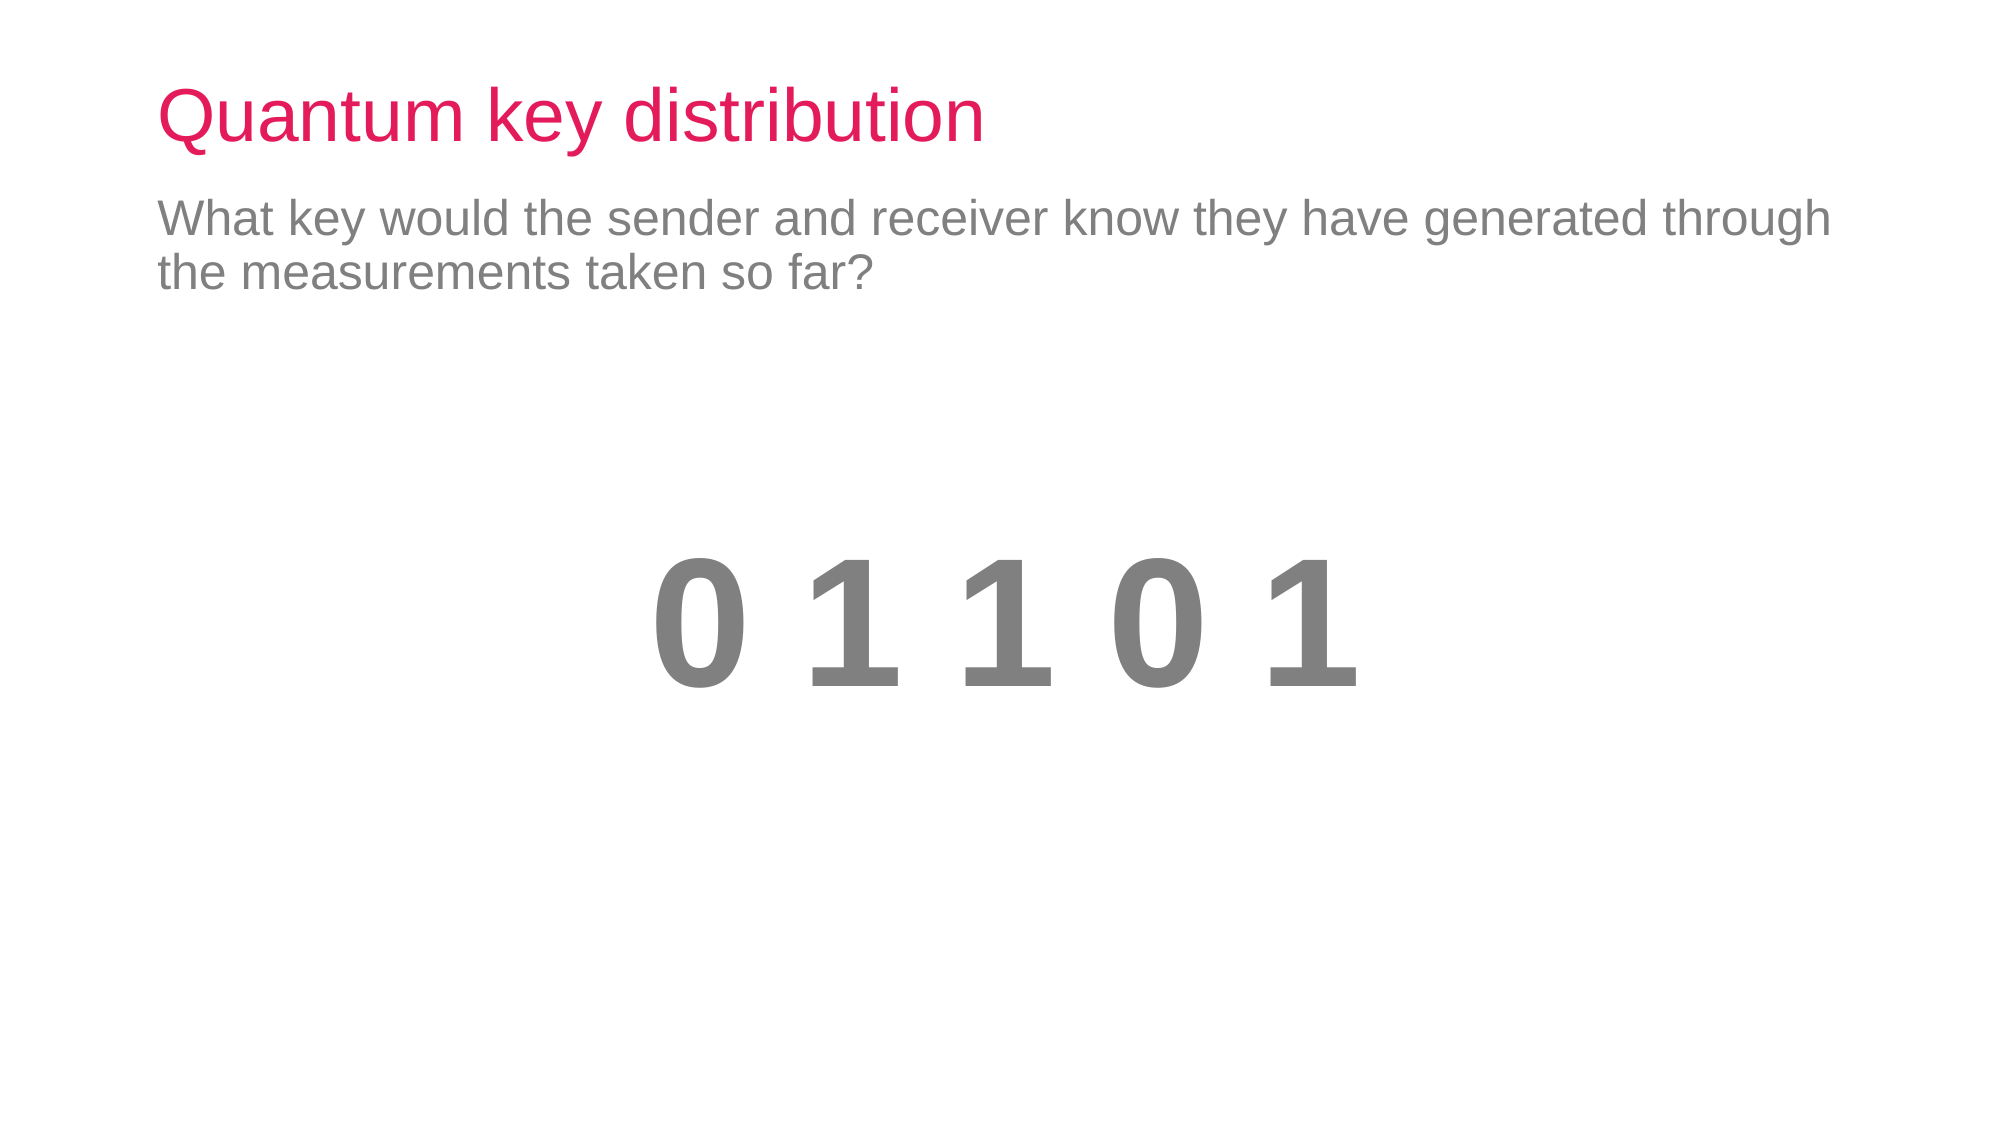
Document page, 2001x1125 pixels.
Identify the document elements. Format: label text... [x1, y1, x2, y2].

title Quantum key distribution [157, 66, 1872, 191]
text_box What key would the sender and receiver know they have generated through the measurements taken so far? [157, 191, 1872, 558]
text_box 0 1 1 0 1 [409, 668, 1654, 822]
